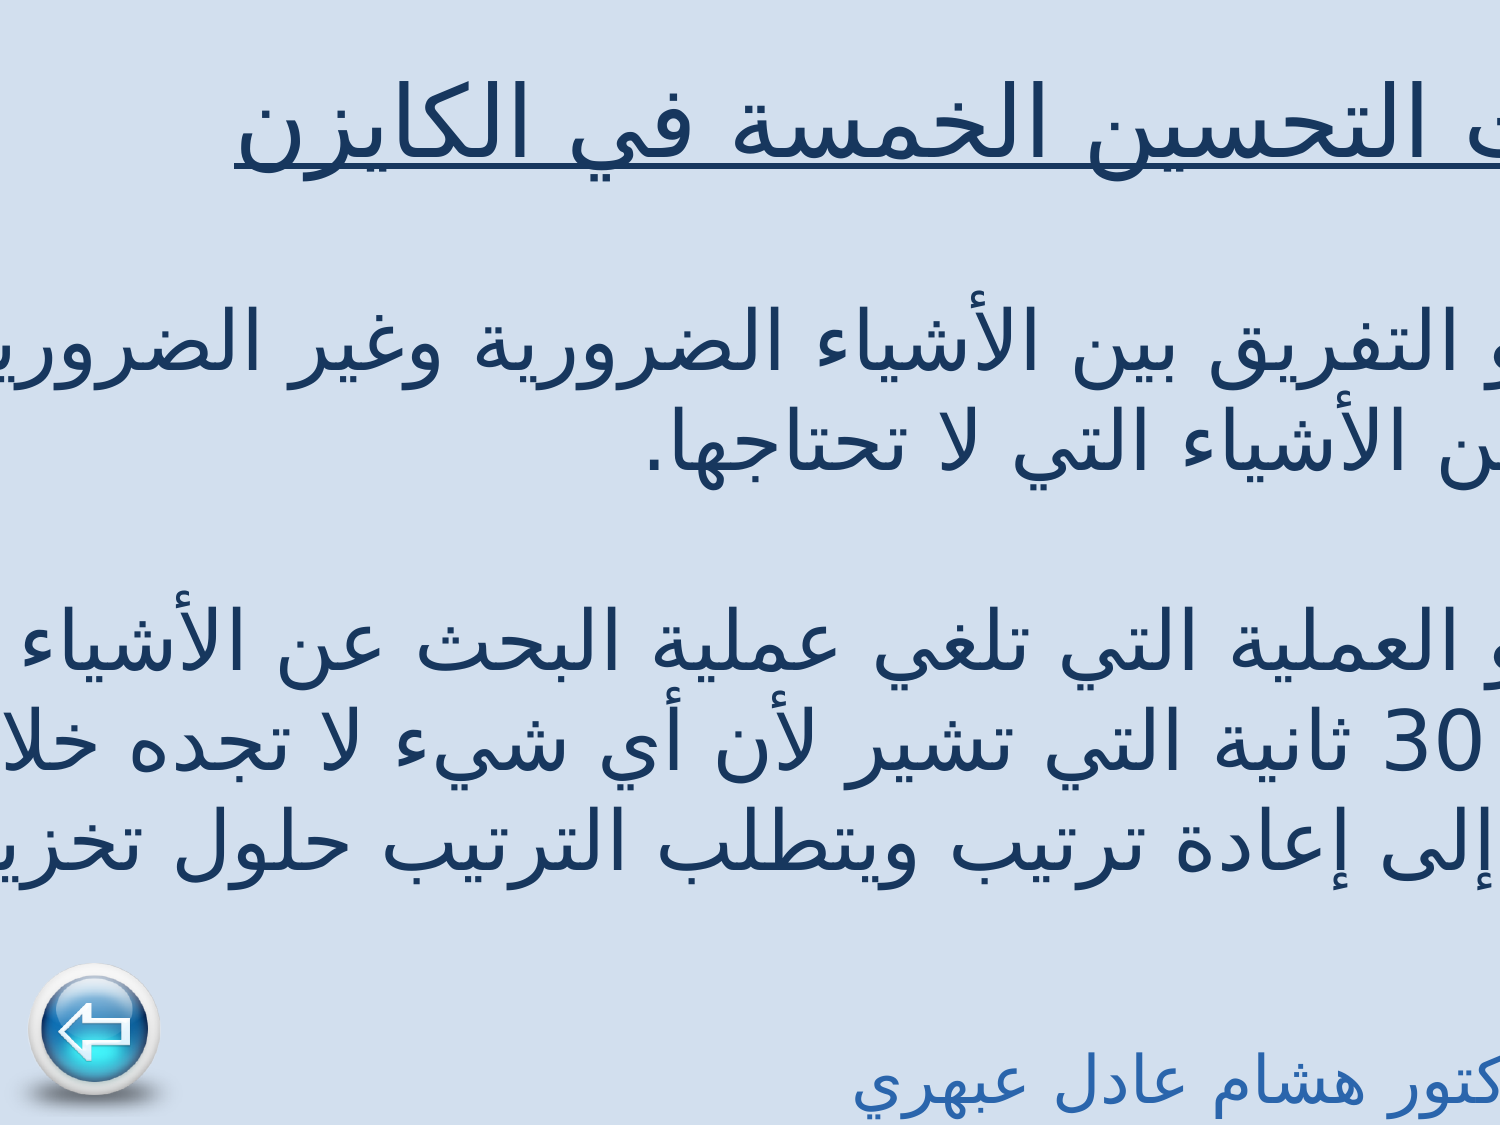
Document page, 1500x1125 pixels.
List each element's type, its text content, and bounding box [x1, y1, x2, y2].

text_box خطوات التحسين الخمسة في الكايزن [219, 50, 1500, 185]
picture [0, 937, 188, 1125]
text_box [191, 995, 1500, 1125]
text_box [0, 0, 1500, 235]
text_box 1. التصنيف: وهو التفريق بين الأشياء الضرورية وغير الضرورية والتخلص من الأشياء التي لا تحتاجها. 2. الترتيب: وهو العملية التي تلغي عملية البحث عن الأشياء وتتضمن قاعدة الـ 30 ثانية التي تشير لأن أي شيء لا تجده خلال 30 ثانية يعني أنه بحاجة إلى إعادة ترتيب ويتطلب الترتيب حلول تخزين وترتيب مبتكرة. [0, 235, 1500, 995]
text_box الدكتور هشام عادل عبهري [836, 1029, 1500, 1124]
